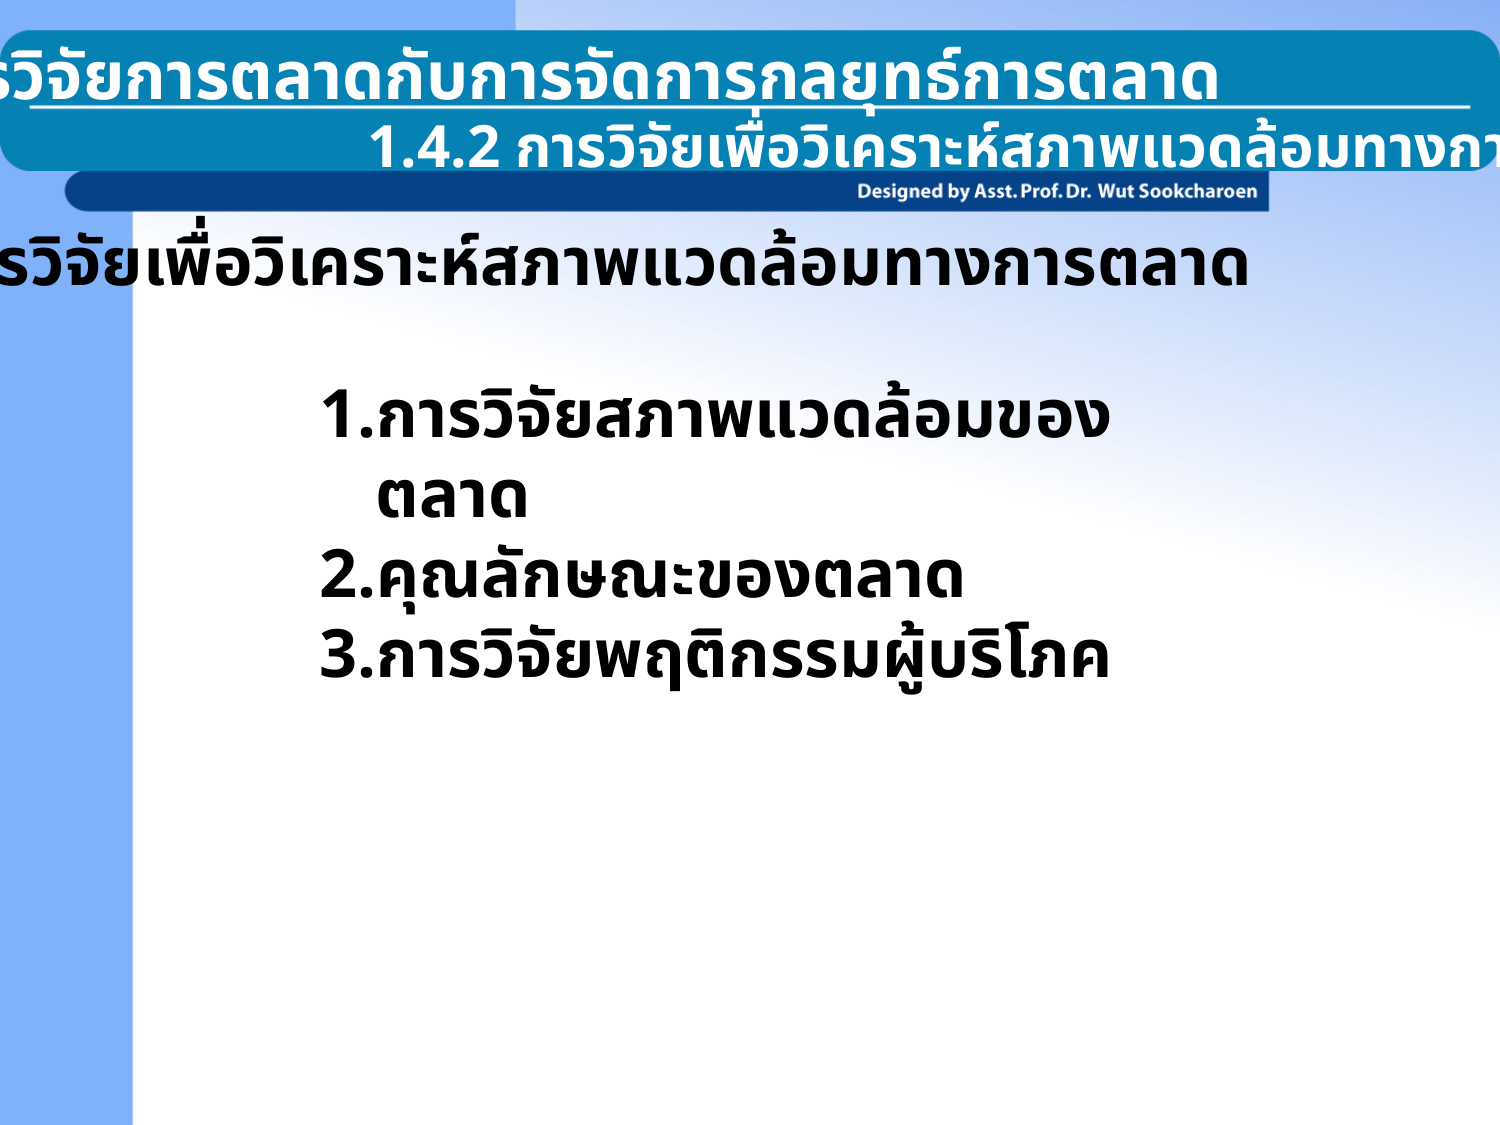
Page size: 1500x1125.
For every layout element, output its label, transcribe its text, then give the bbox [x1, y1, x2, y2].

picture [0, 149, 1500, 1125]
text_box 1.4.2 การวิจัยเพื่อวิเคราะห์สภาพแวดล้อมทางการตลาด [352, 101, 1500, 187]
text_box การวิจัยเพื่อวิเคราะห์สภาพแวดล้อมทางการตลาด [0, 210, 1268, 306]
text_box การวิจัยสภาพแวดล้อมของตลาด คุณลักษณะของตลาด การวิจัยพฤติกรรมผู้บริโภค [304, 363, 1196, 698]
text_box 1.4 การวิจัยการตลาดกับการจัดการกลยุทธ์การตลาด [0, 25, 1238, 121]
picture [0, 0, 1500, 53]
